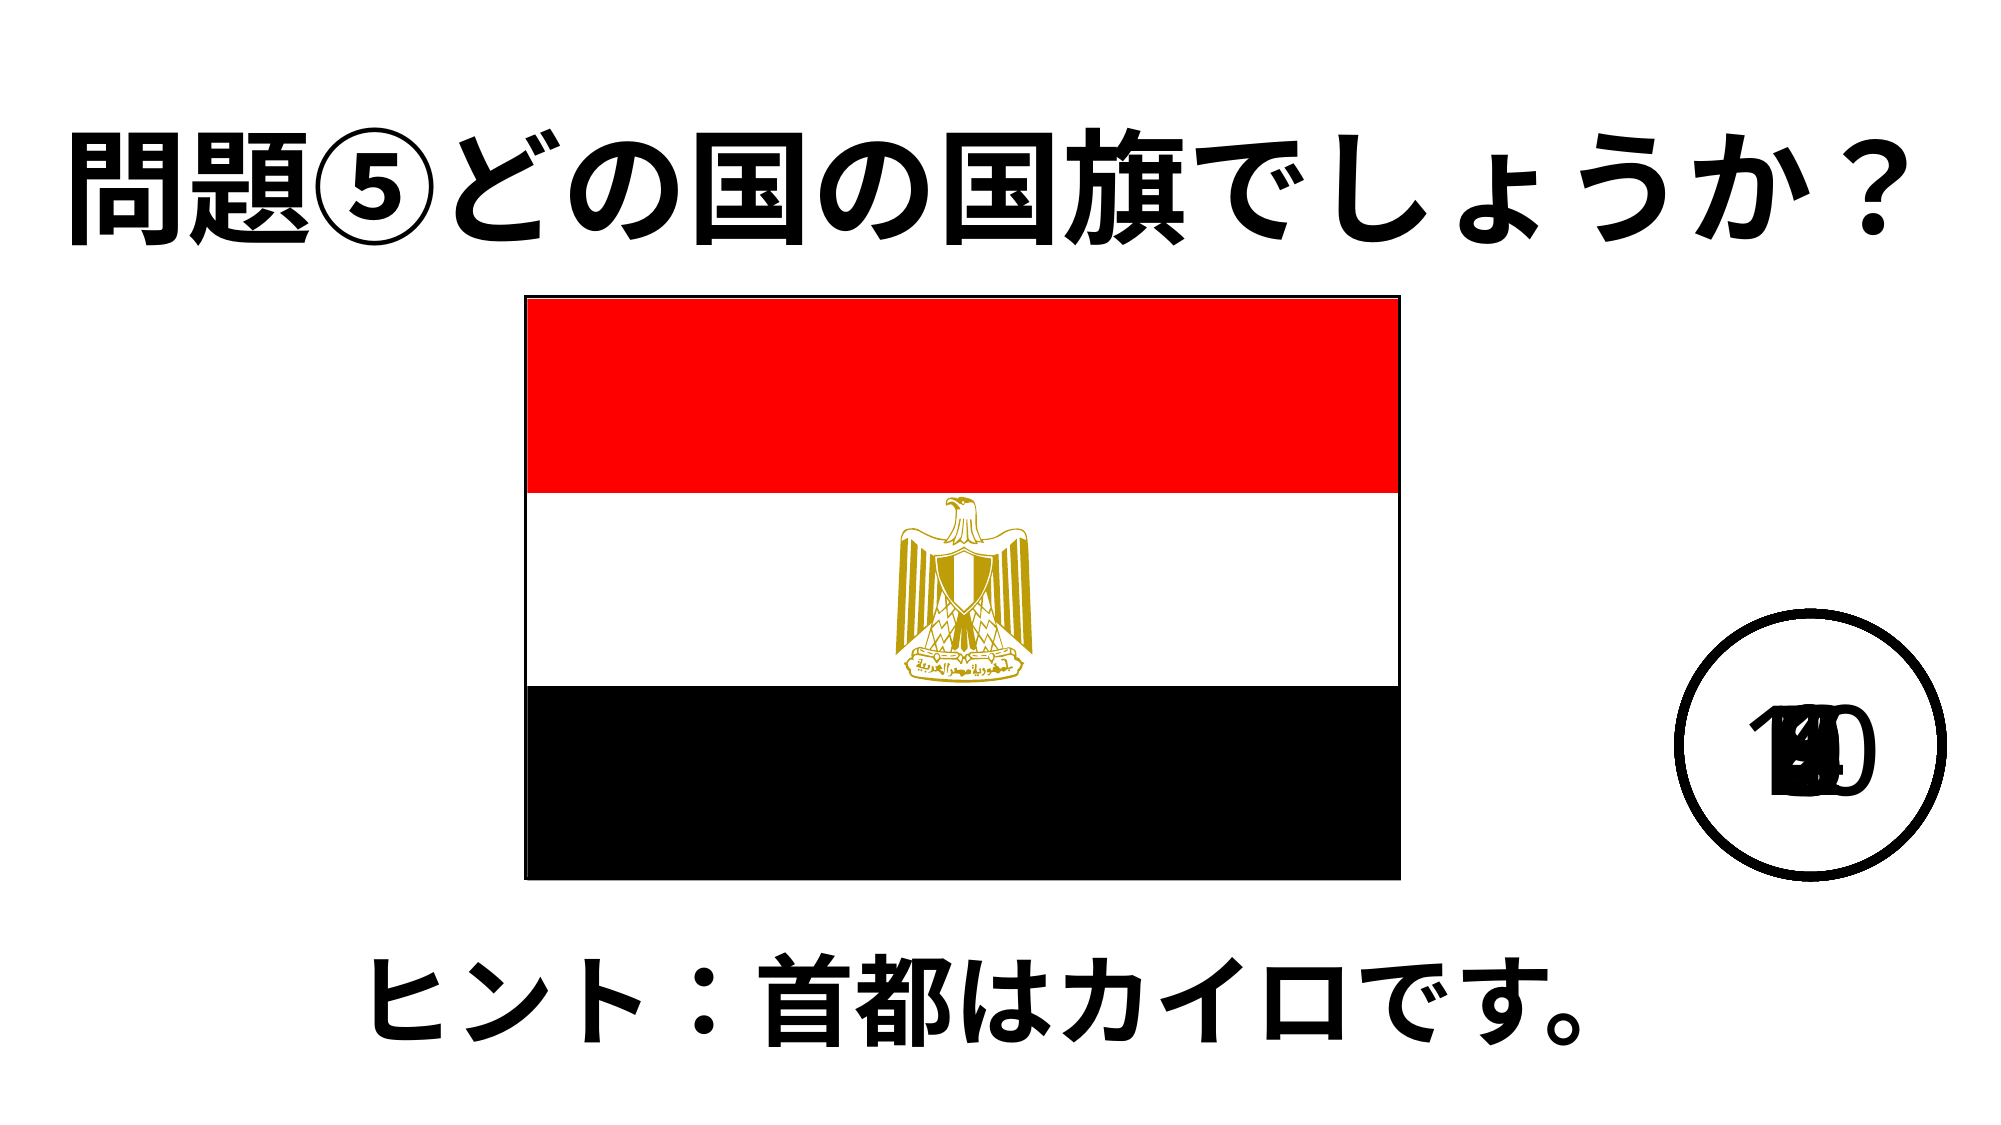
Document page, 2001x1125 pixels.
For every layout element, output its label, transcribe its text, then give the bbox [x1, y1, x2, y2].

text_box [525, 296, 1401, 881]
text_box 問題⑤どの国の国旗でしょうか？ [0, 101, 2000, 267]
text_box 0 [1673, 607, 1948, 883]
text_box ヒント：首都はカイロです。 [0, 931, 2000, 1066]
